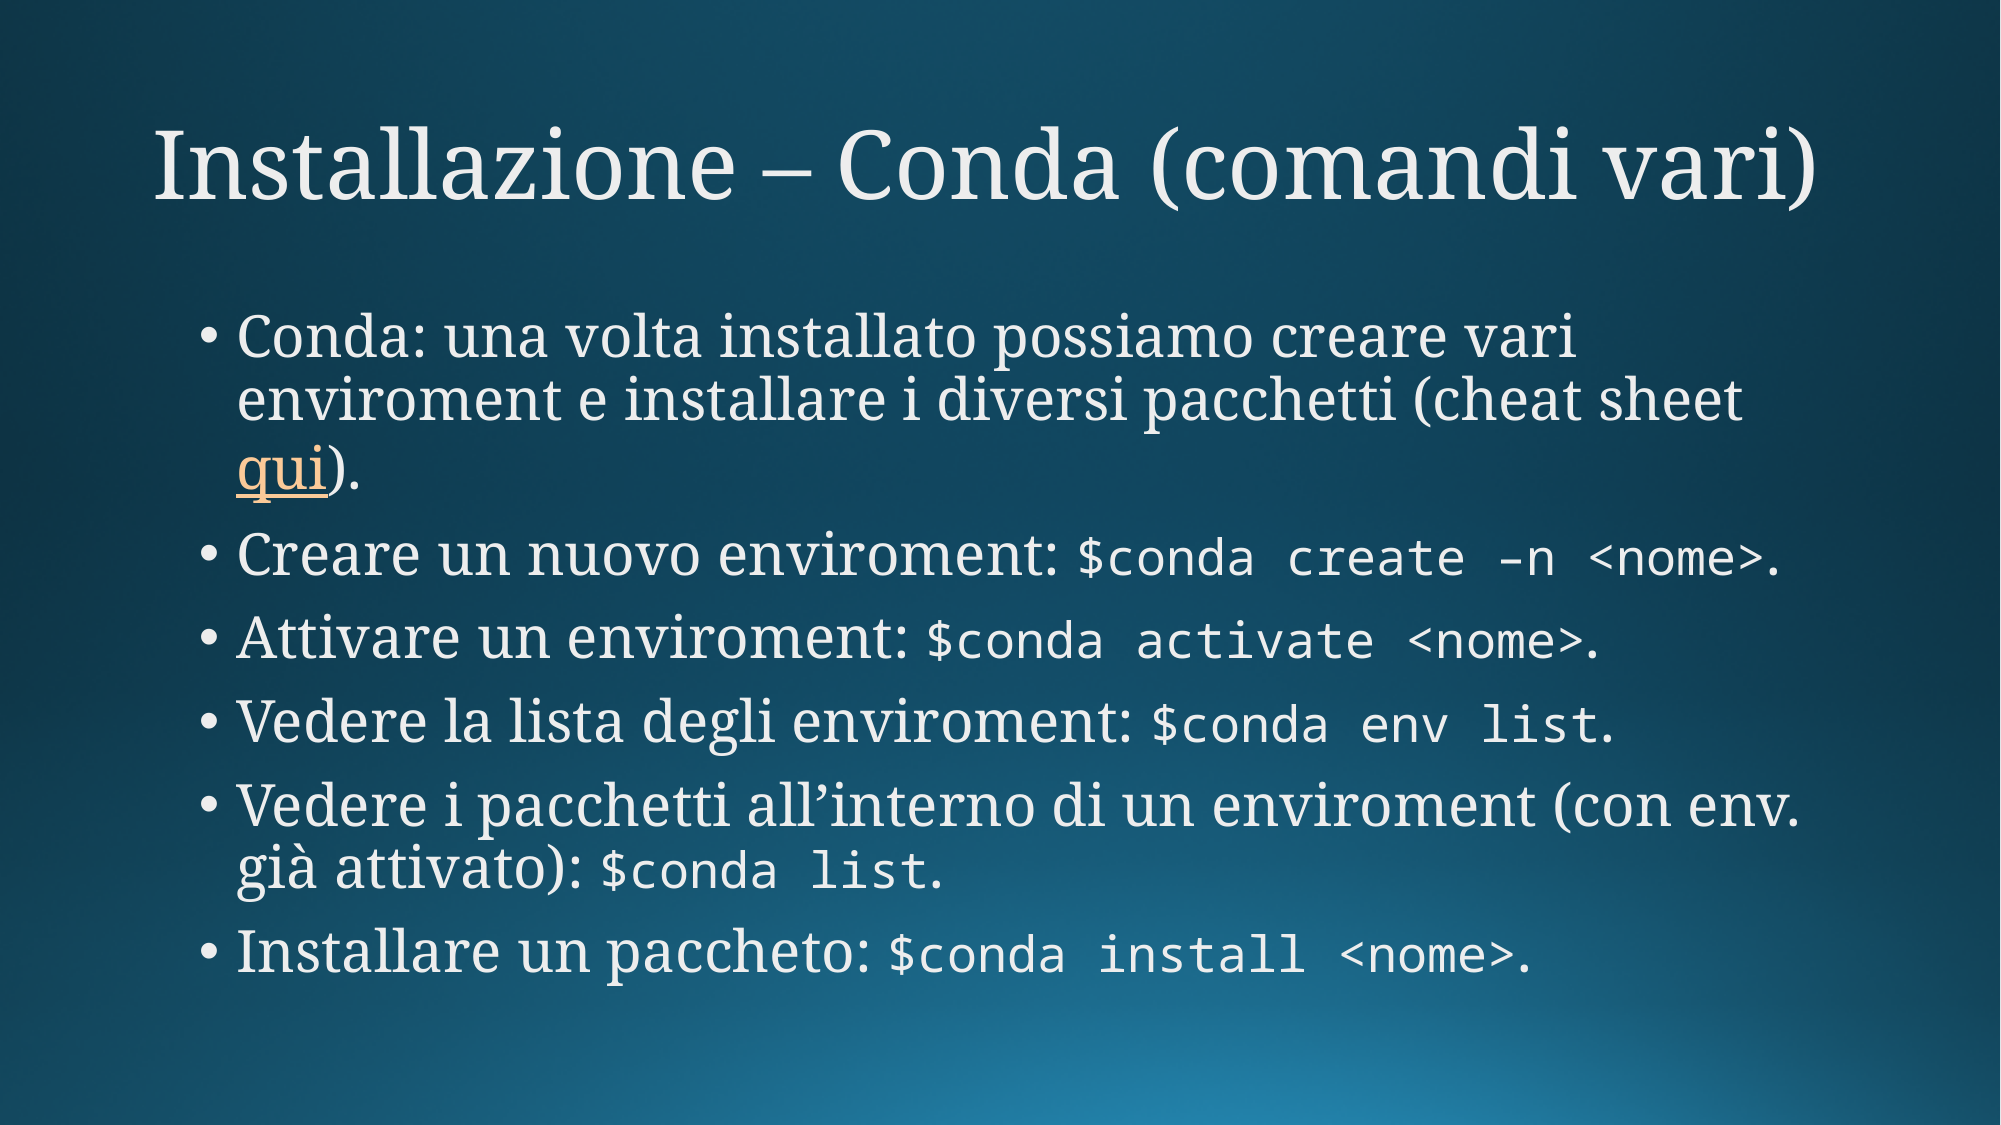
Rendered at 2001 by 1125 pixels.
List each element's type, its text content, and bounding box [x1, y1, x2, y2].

title Installazione – Conda (comandi vari) [137, 59, 1863, 278]
list Conda: una volta installato possiamo creare vari enviroment e installare i diversi pacchetti (cheat sheet qui). Creare un nuovo enviroment: $conda create –n <nome>. Attivare un enviroment: $conda activate <nome>. Vedere la lista degli enviroment: $conda env list. Vedere i pacchetti all’interno di un enviroment (con env. già attivato): $conda list. Installare un paccheto: $conda install <nome>. [183, 299, 1863, 1014]
picture [0, 0, 2001, 1125]
